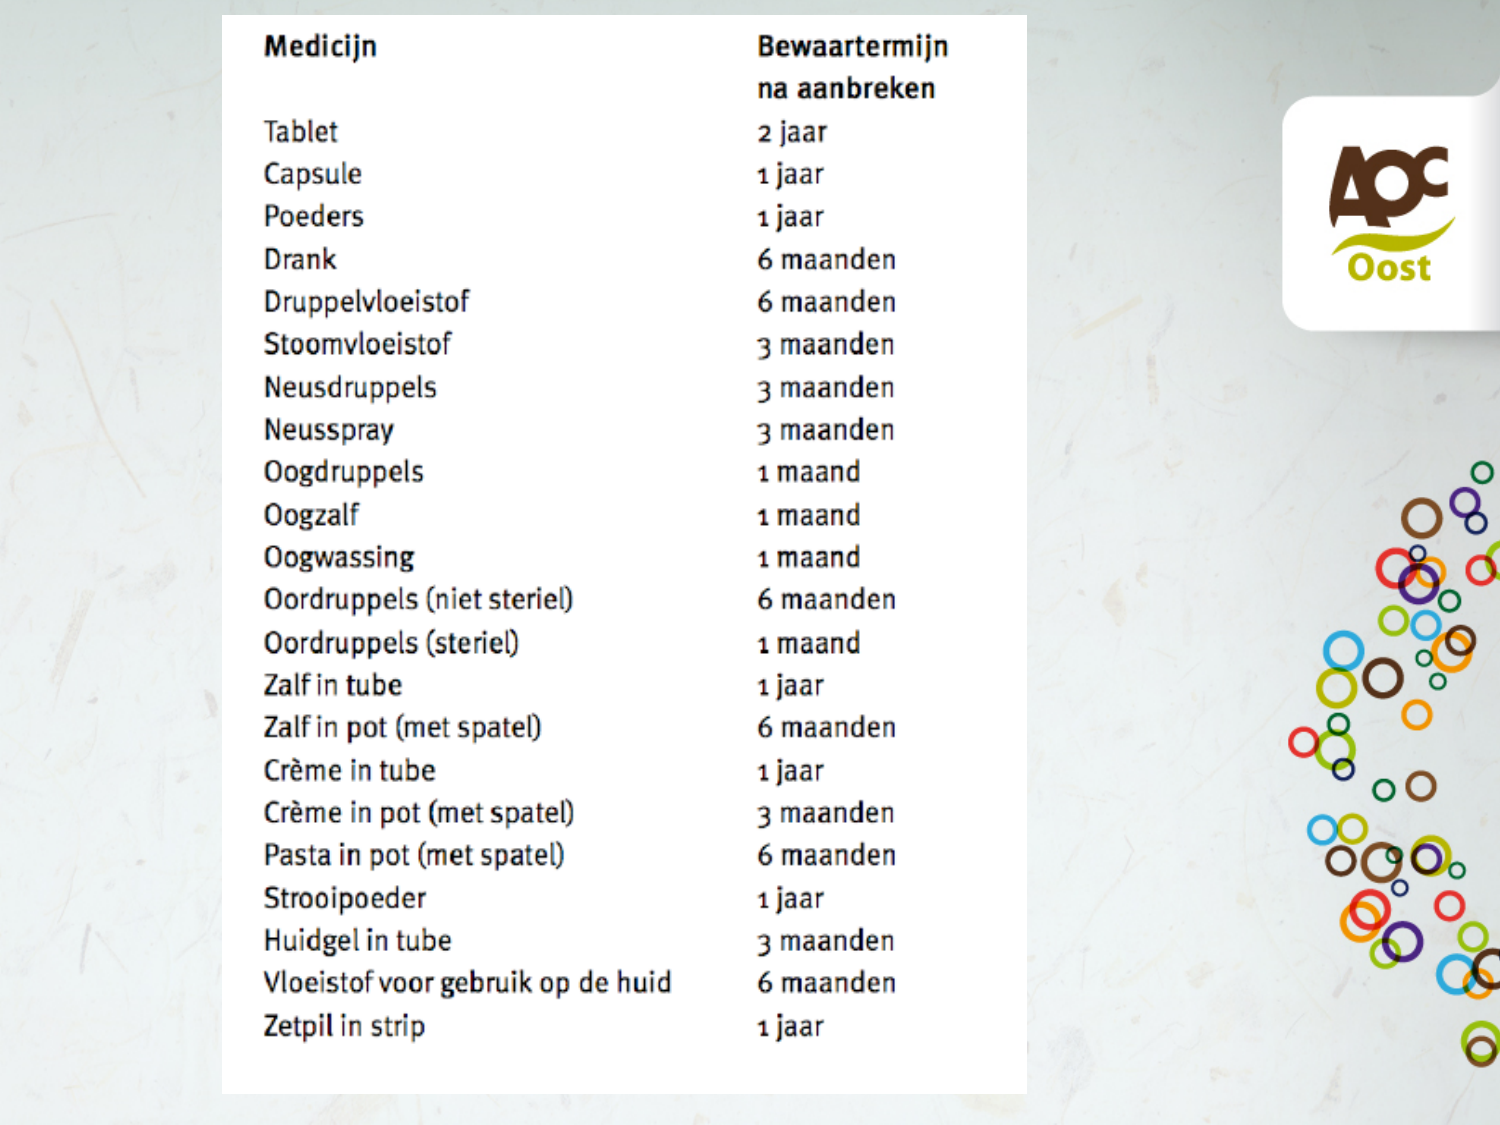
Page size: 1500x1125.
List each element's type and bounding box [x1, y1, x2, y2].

picture [0, 0, 1500, 1125]
list [222, 15, 1027, 1095]
